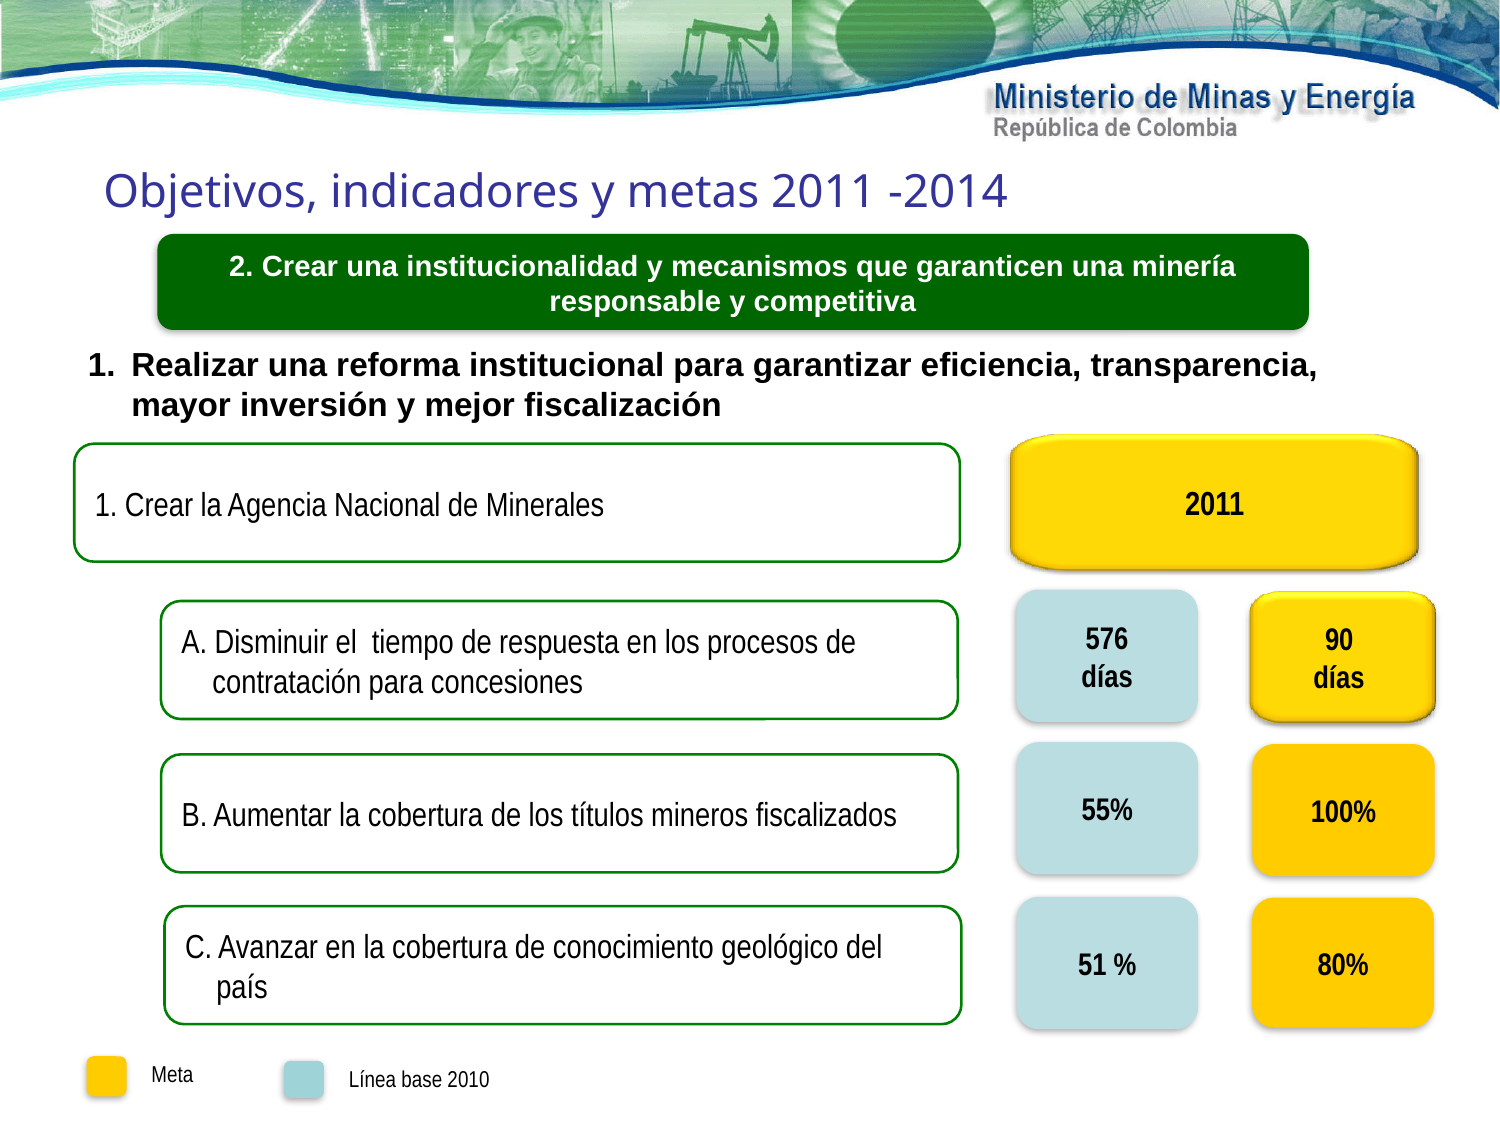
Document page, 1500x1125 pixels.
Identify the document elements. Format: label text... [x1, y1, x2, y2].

text_box C. Avanzar en la cobertura de conocimiento geológico del país [164, 906, 962, 1025]
picture [0, 0, 1500, 1125]
text_box 80% [1252, 897, 1435, 1028]
text_box 100% [1252, 744, 1435, 877]
text_box 51 % [1016, 896, 1199, 1030]
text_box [86, 1051, 215, 1097]
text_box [996, 430, 1435, 579]
text_box 55% [1016, 742, 1199, 875]
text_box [1239, 585, 1447, 734]
text_box B. Aumentar la cobertura de los títulos mineros fiscalizados [161, 754, 959, 873]
text_box 1. Realizar una reforma institucional para garantizar eficiencia, transparencia, mayor inversión y mejor fiscalización [73, 335, 1410, 431]
text_box 576 días [1016, 589, 1198, 722]
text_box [283, 1056, 506, 1100]
text_box A. Disminuir el tiempo de respuesta en los procesos de contratación para concesiones [160, 601, 958, 719]
text_box 2. Crear una institucionalidad y mecanismos que garanticen una minería responsable y competitiva [157, 233, 1309, 330]
text_box 1. Crear la Agencia Nacional de Minerales [74, 443, 960, 562]
text_box Objetivos, indicadores y metas 2011 -2014 [88, 144, 1446, 225]
